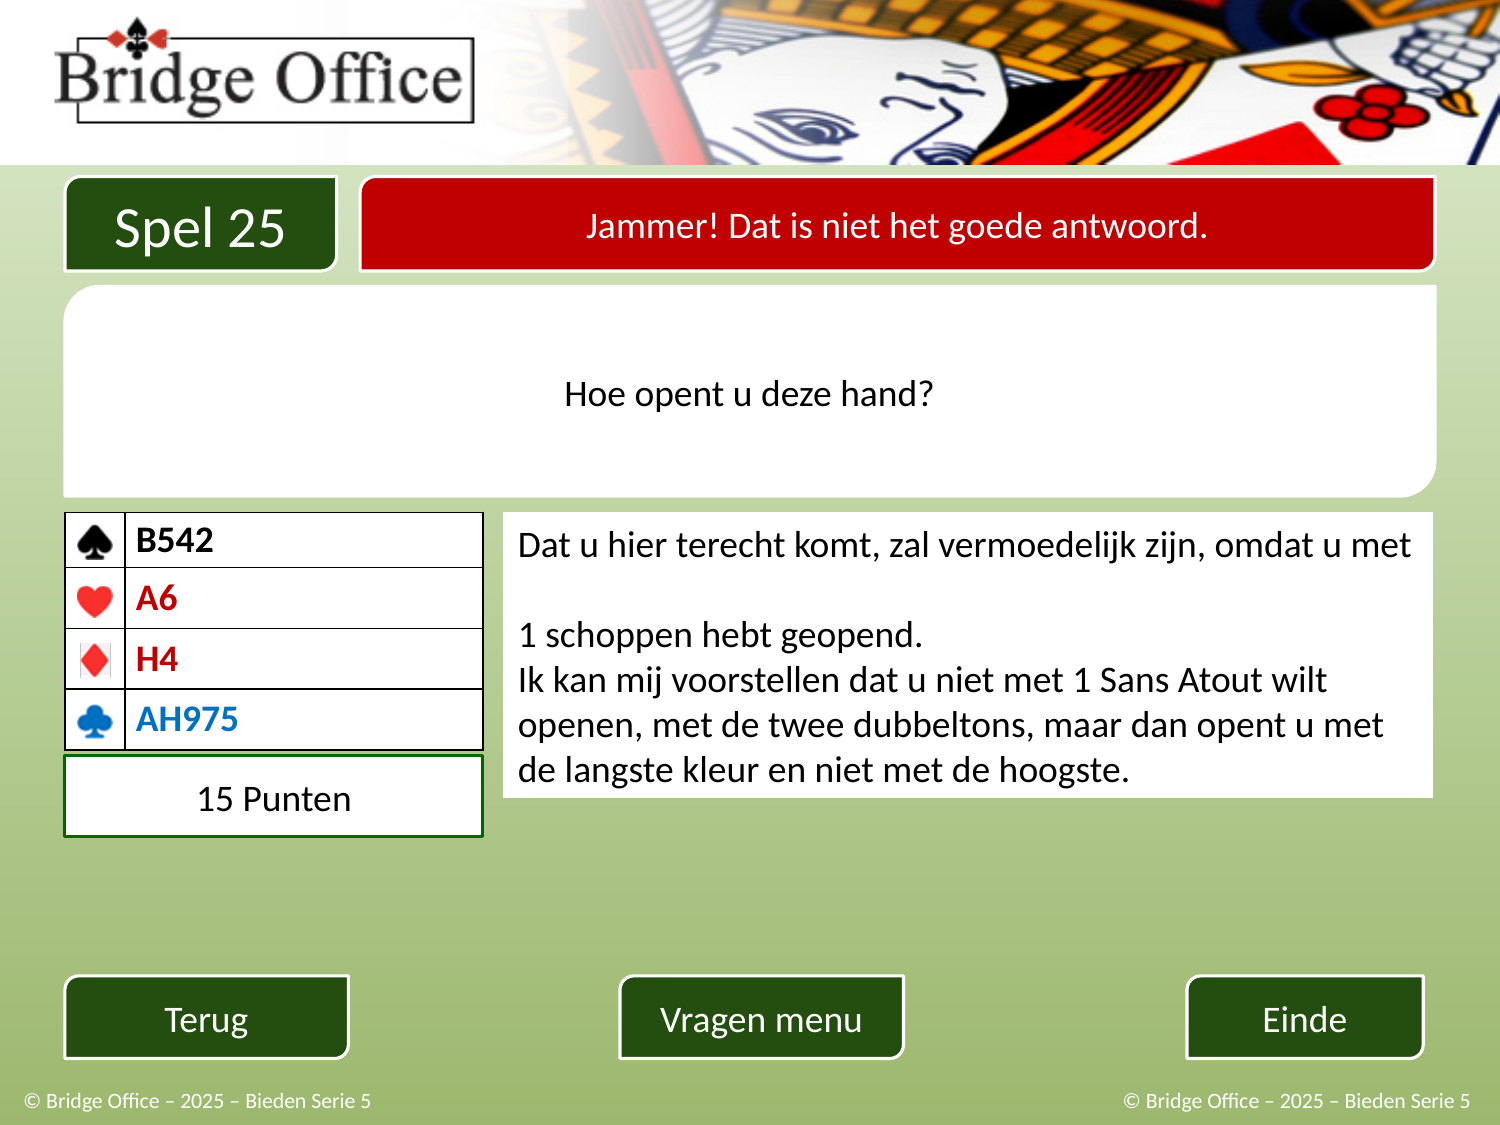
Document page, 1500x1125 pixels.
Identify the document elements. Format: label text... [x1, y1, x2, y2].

table_header [66, 513, 124, 567]
picture [77, 524, 113, 561]
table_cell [66, 690, 124, 749]
picture [77, 703, 113, 740]
text_box Terug [63, 974, 350, 1061]
text_box Vragen menu [618, 974, 906, 1061]
picture [0, 0, 1500, 166]
text_box Dat u hier terecht komt, zal vermoedelijk zijn, omdat u met 1 schoppen hebt geopend. Ik kan mij voorstellen dat u niet met 1 Sans Atout wilt openen, met de twee dubbeltons, maar dan opent u met de langste kleur en niet met de hoogste. [503, 512, 1433, 798]
picture [77, 585, 113, 618]
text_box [8, 1079, 393, 1121]
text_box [63, 284, 1437, 498]
text_box © Bridge Office – 2025 – Bieden Serie 5 [1107, 1079, 1500, 1121]
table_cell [126, 568, 482, 628]
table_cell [66, 629, 124, 688]
picture [77, 643, 113, 679]
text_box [63, 754, 484, 838]
text_box Spel 25 [63, 178, 339, 273]
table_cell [66, 568, 124, 628]
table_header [126, 513, 482, 567]
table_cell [126, 690, 482, 749]
text_box Einde [1185, 974, 1425, 1061]
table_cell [126, 629, 482, 688]
text_box Jammer! Dat is niet het goede antwoord. [358, 178, 1437, 273]
